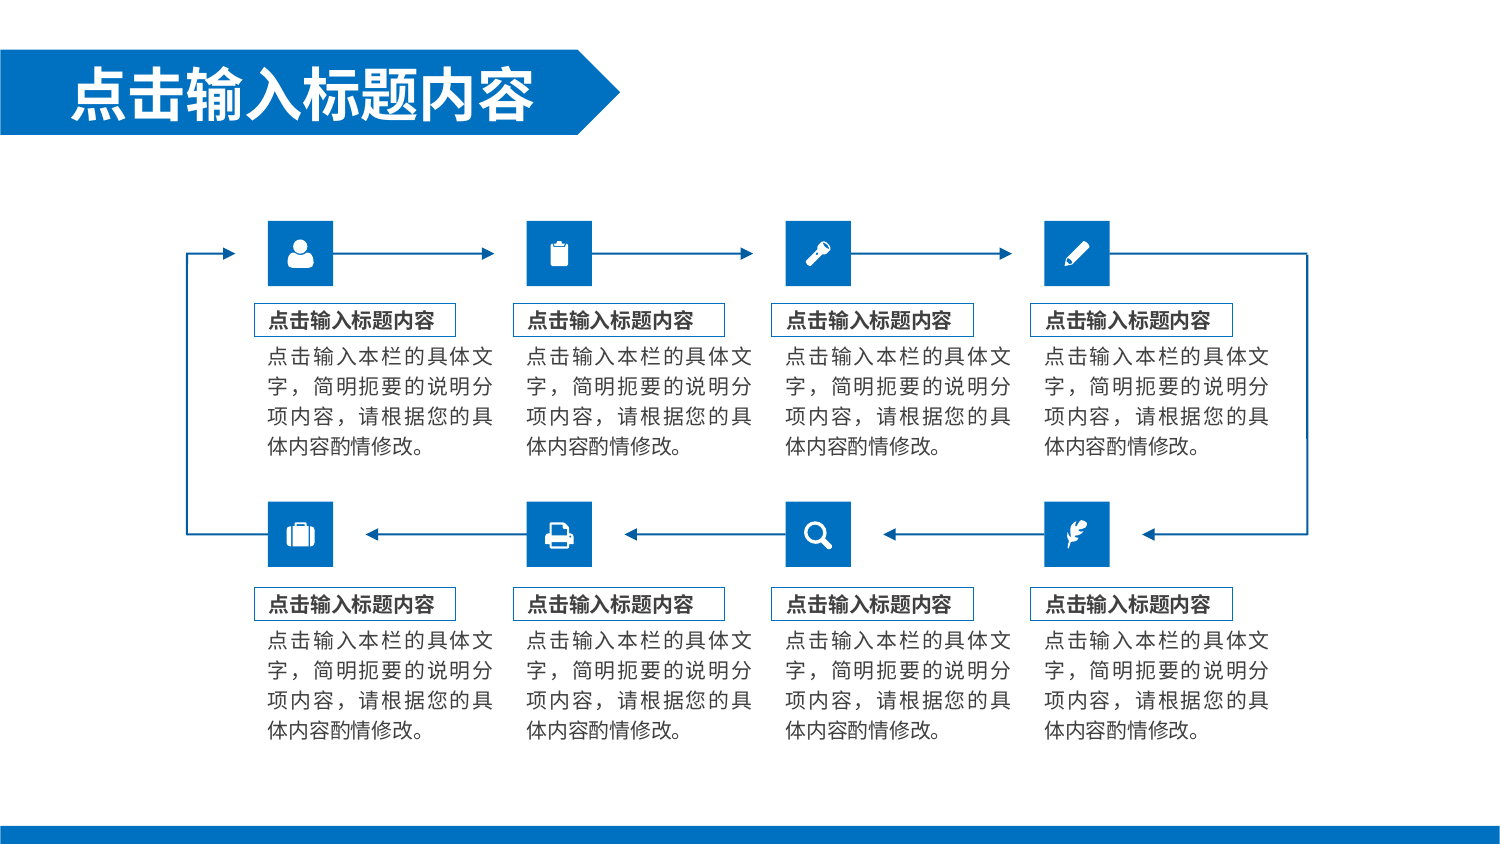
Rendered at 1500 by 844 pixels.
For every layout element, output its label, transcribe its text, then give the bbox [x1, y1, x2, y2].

text_box [856, 247, 1012, 260]
text_box [0, 47, 623, 137]
text_box 点击输入标题内容 [1030, 303, 1233, 337]
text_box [1044, 501, 1110, 568]
text_box 点击输入本栏的具体文字，简明扼要的说明分项内容，请根据您的具体内容酌情修改。 [1044, 622, 1270, 743]
text_box 点击输入标题内容 [771, 587, 974, 621]
text_box 点击输入标题内容 [254, 587, 456, 621]
text_box 点击输入本栏的具体文字，简明扼要的说明分项内容，请根据您的具体内容酌情修改。 [785, 338, 1011, 459]
text_box 点击输入本栏的具体文字，简明扼要的说明分项内容，请根据您的具体内容酌情修改。 [1044, 338, 1270, 459]
text_box 点击输入标题内容 [54, 51, 551, 136]
text_box 点击输入标题内容 [513, 587, 725, 621]
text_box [526, 501, 593, 568]
text_box 点击输入标题内容 [771, 303, 974, 337]
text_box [267, 501, 334, 568]
text_box [883, 528, 1039, 541]
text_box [1044, 220, 1110, 287]
text_box [0, 824, 1500, 844]
text_box 点击输入本栏的具体文字，简明扼要的说明分项内容，请根据您的具体内容酌情修改。 [526, 338, 752, 459]
text_box [186, 247, 236, 260]
text_box 点击输入标题内容 [254, 303, 456, 337]
text_box 点击输入标题内容 [1030, 587, 1233, 621]
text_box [526, 220, 593, 287]
text_box [1142, 528, 1308, 541]
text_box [785, 220, 852, 287]
text_box 点击输入本栏的具体文字，简明扼要的说明分项内容，请根据您的具体内容酌情修改。 [526, 622, 752, 743]
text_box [267, 220, 334, 287]
text_box 点击输入本栏的具体文字，简明扼要的说明分项内容，请根据您的具体内容酌情修改。 [267, 338, 494, 459]
text_box 点击输入标题内容 [513, 303, 725, 337]
text_box [338, 247, 495, 260]
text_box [785, 501, 852, 568]
text_box [624, 528, 780, 541]
text_box 点击输入本栏的具体文字，简明扼要的说明分项内容，请根据您的具体内容酌情修改。 [267, 622, 494, 743]
text_box [596, 247, 754, 260]
text_box [365, 528, 521, 541]
text_box 点击输入本栏的具体文字，简明扼要的说明分项内容，请根据您的具体内容酌情修改。 [785, 622, 1011, 743]
